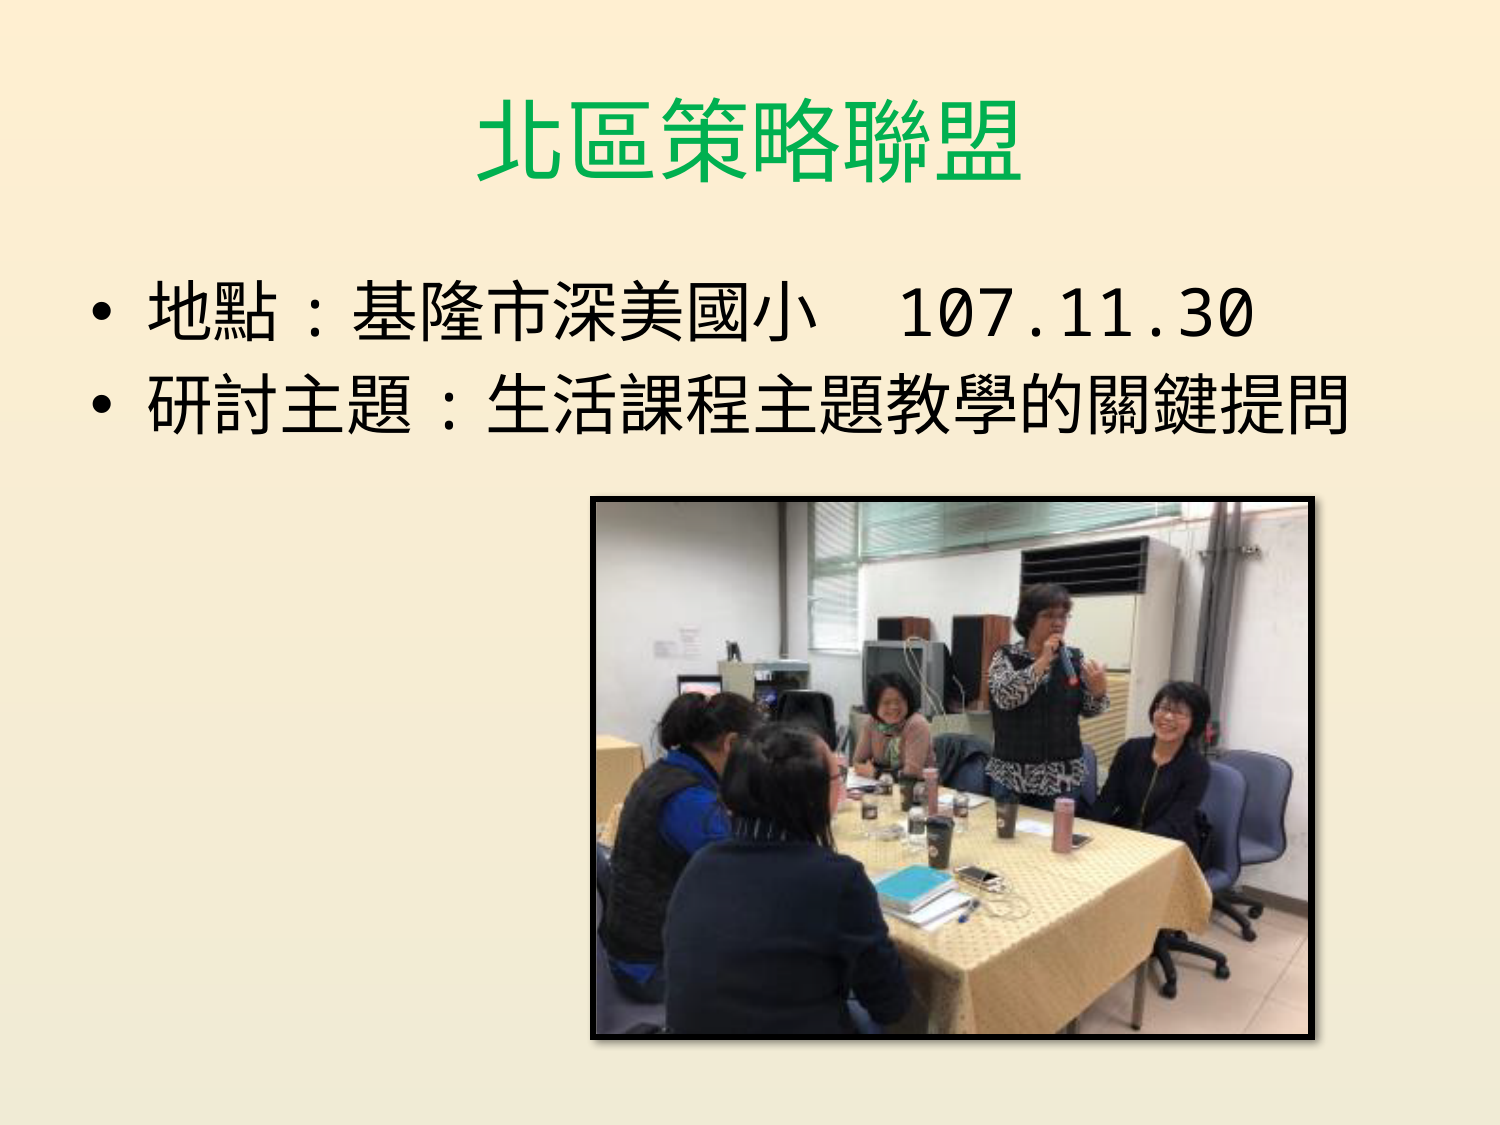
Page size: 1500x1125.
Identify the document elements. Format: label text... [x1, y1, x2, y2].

picture [596, 501, 1309, 1034]
list 地點:基隆市深美國小 107.11.30 研討主題:生活課程主題教學的關鍵提問 [75, 262, 1425, 1005]
title 北區策略聯盟 [75, 45, 1425, 233]
